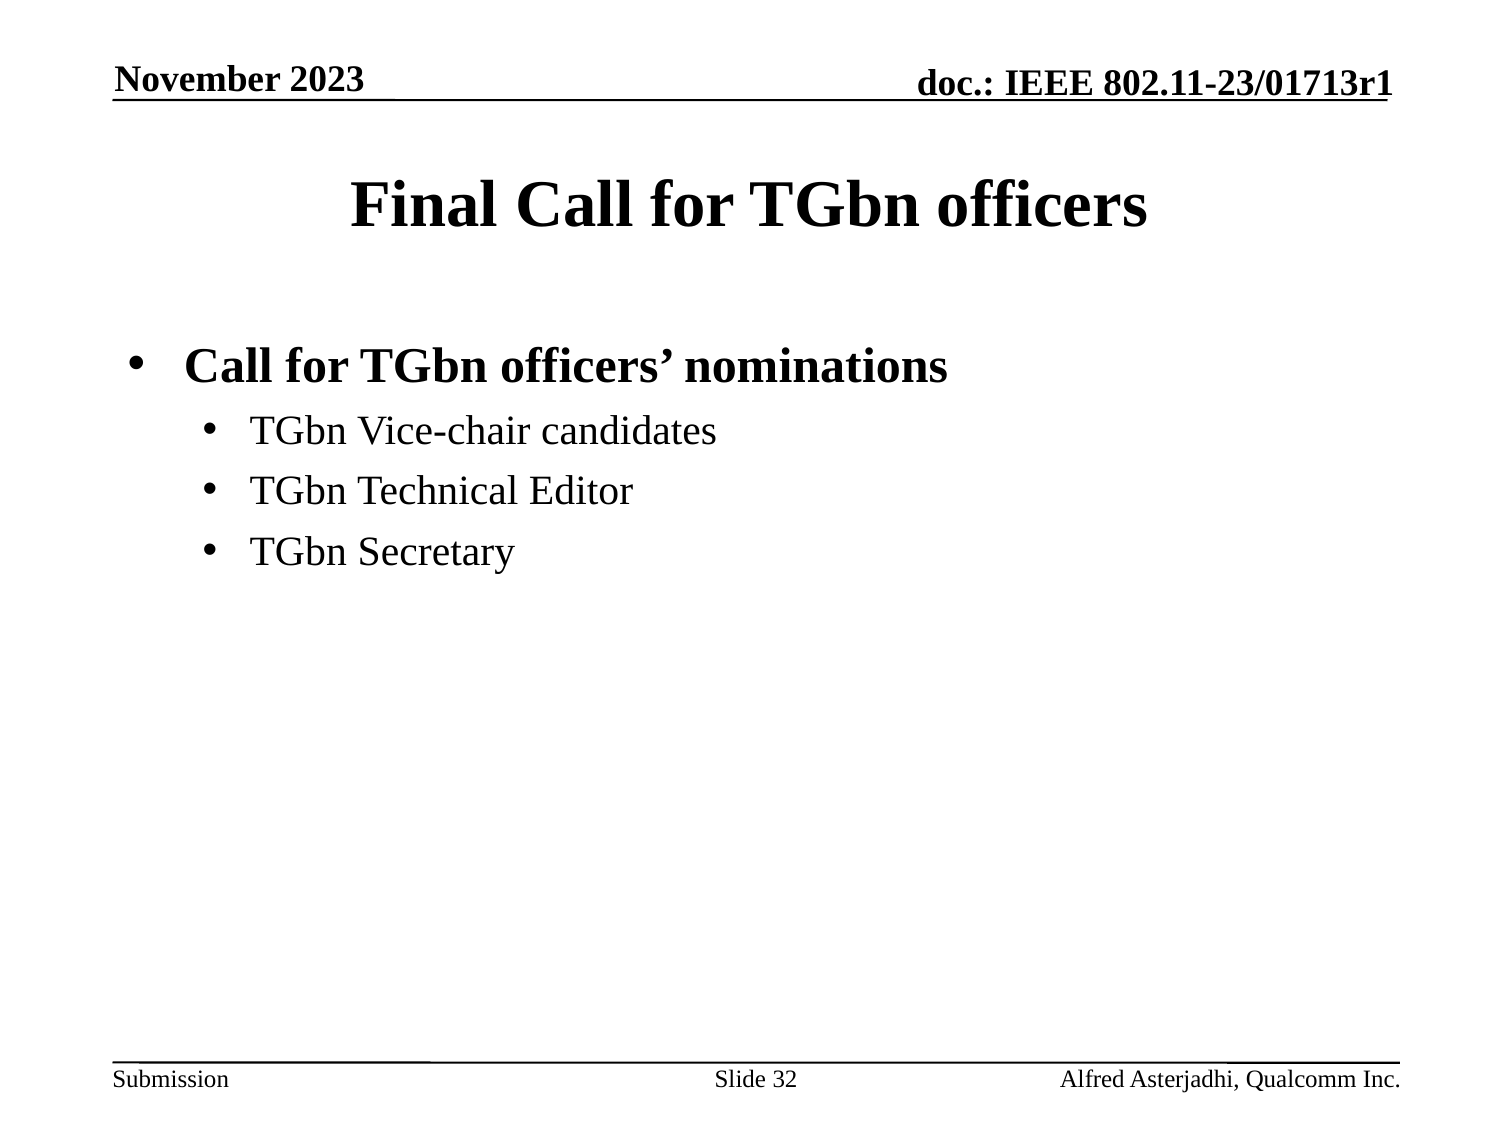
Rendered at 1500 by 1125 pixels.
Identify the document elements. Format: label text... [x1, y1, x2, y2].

title Final Call for TGbn officers [112, 112, 1388, 288]
slide_number Slide 32 [712, 1061, 800, 1123]
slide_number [114, 54, 423, 100]
footer Alfred Asterjadhi, Qualcomm Inc. [878, 1061, 1402, 1093]
list Call for TGbn officers’ nominations TGbn Vice-chair candidates TGbn Technical Editor TGbn Secretary [112, 324, 1388, 1000]
